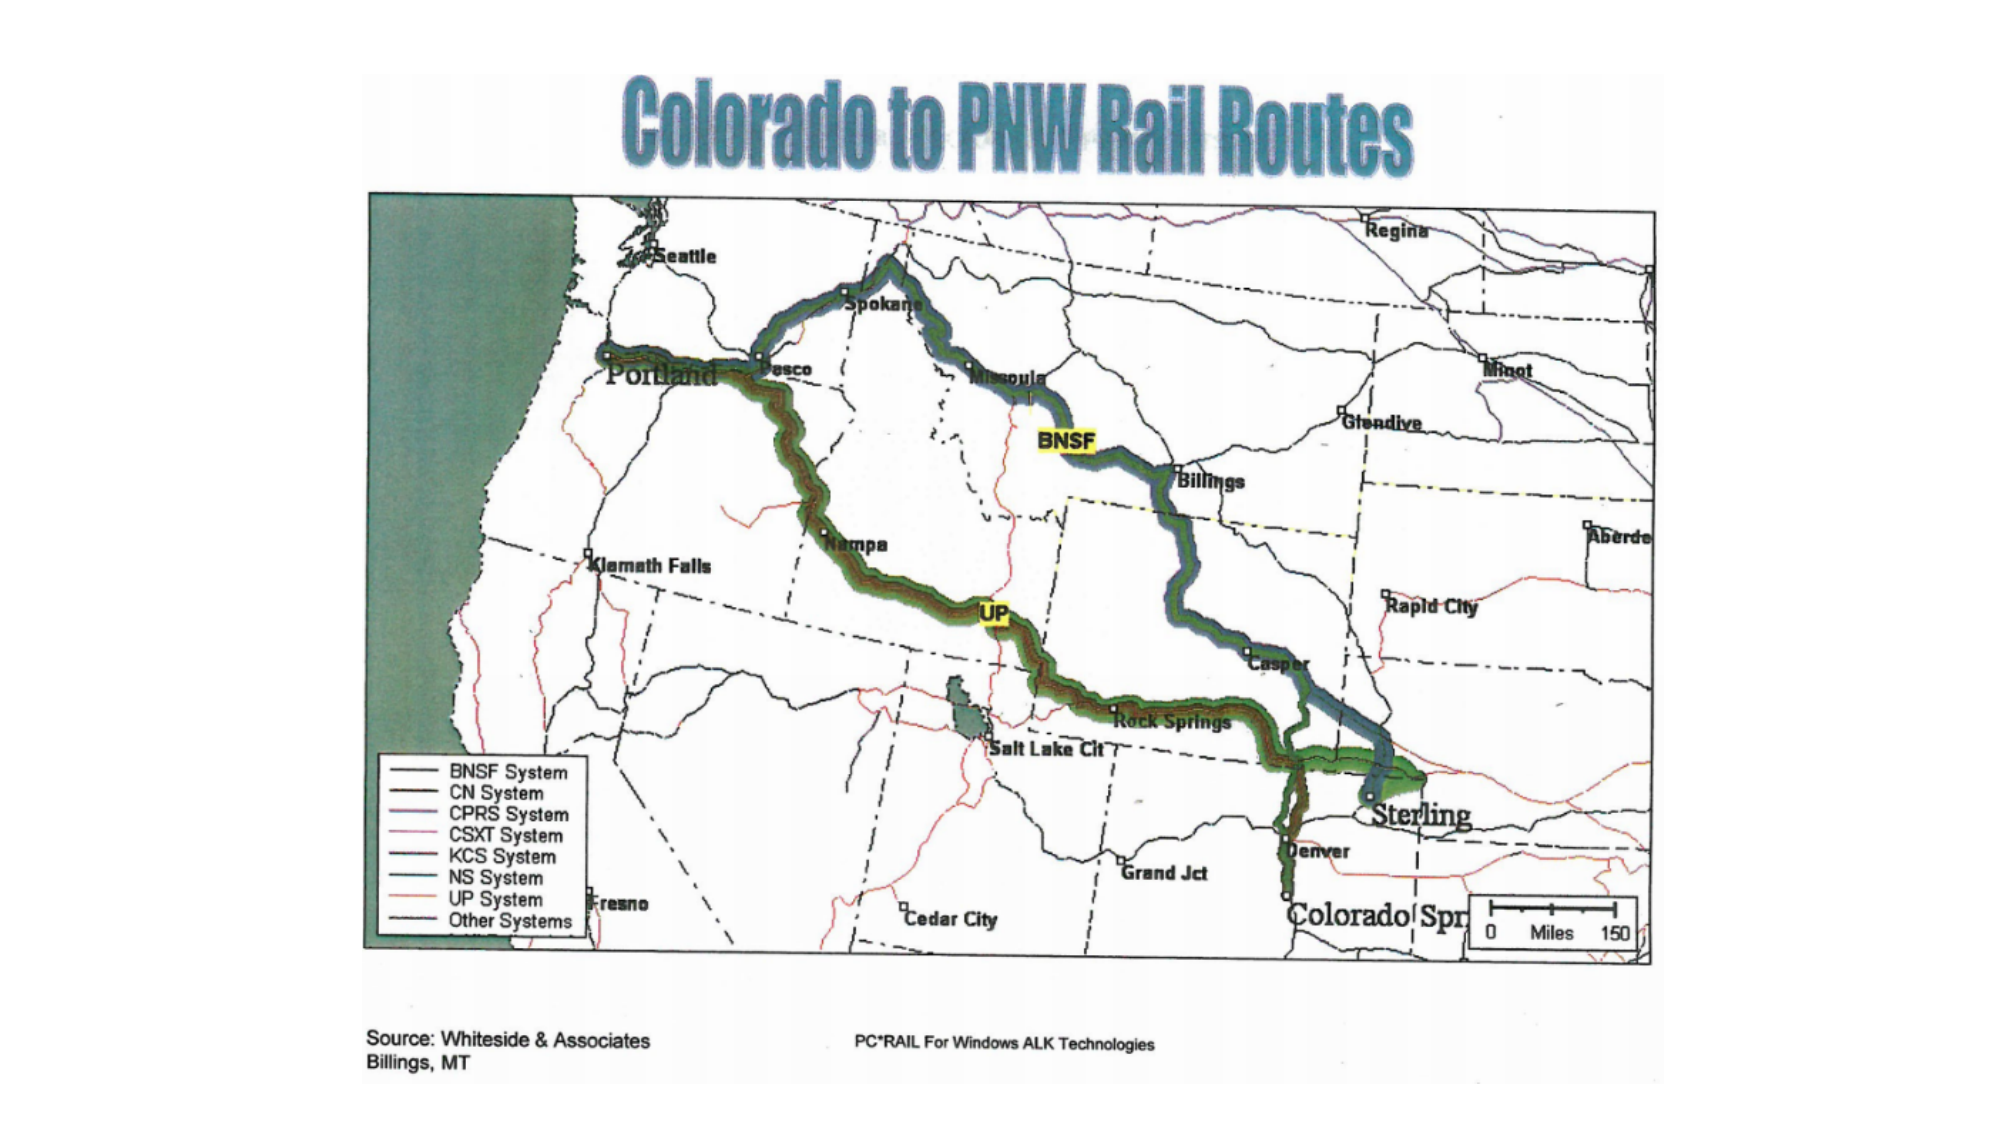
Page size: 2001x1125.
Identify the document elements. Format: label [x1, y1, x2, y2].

picture [362, 74, 1664, 1084]
